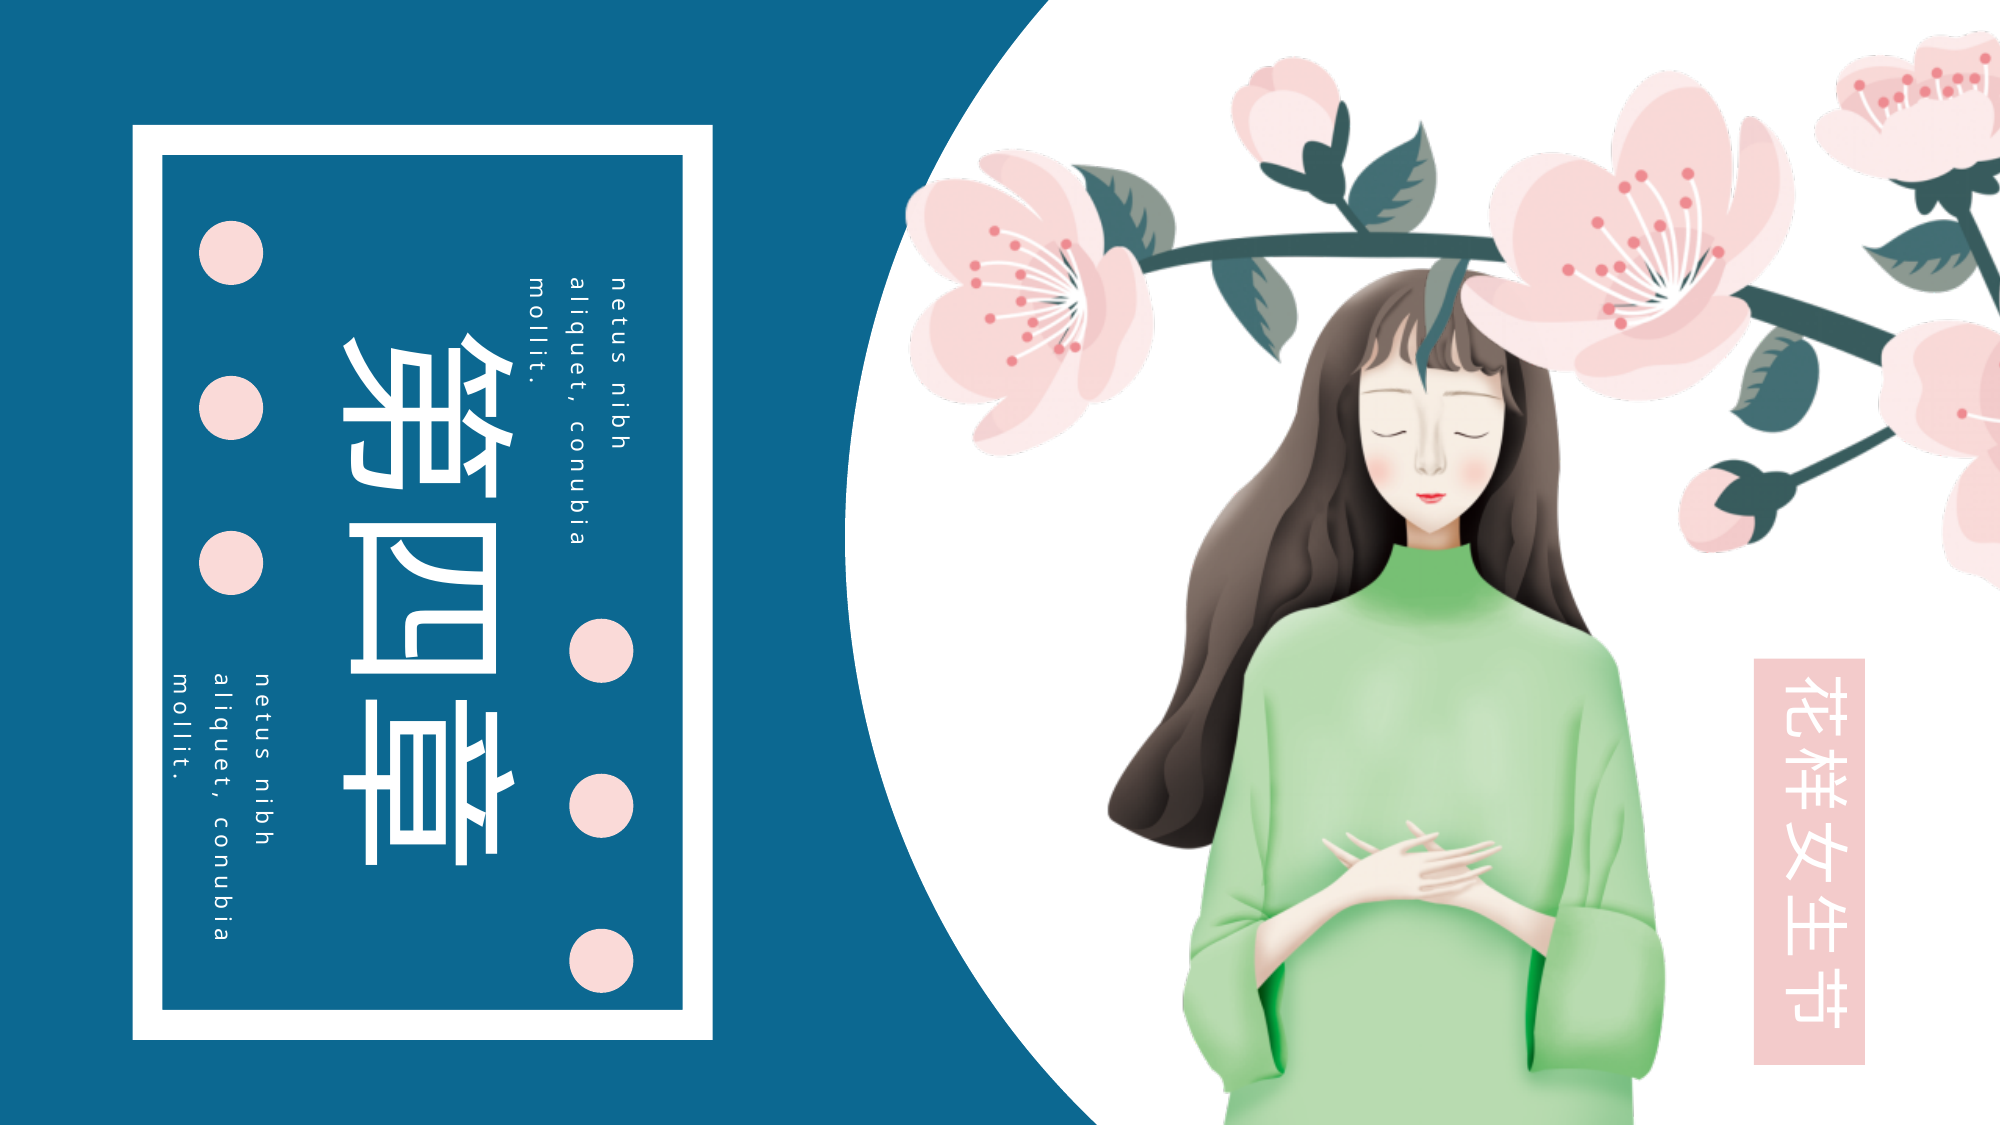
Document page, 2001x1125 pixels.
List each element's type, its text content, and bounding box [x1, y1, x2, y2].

text_box [131, 124, 714, 1041]
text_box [569, 618, 634, 993]
text_box [1706, 756, 2000, 1125]
text_box netus nibh aliquet, conubia mollit. [542, 262, 657, 597]
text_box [199, 220, 264, 595]
text_box 花样女生节 [1753, 756, 1865, 1065]
text_box [843, 254, 1091, 1121]
text_box netus nibh aliquet, conubia mollit. [186, 658, 301, 993]
picture [895, 0, 2000, 1125]
text_box 第四章 [296, 309, 549, 903]
